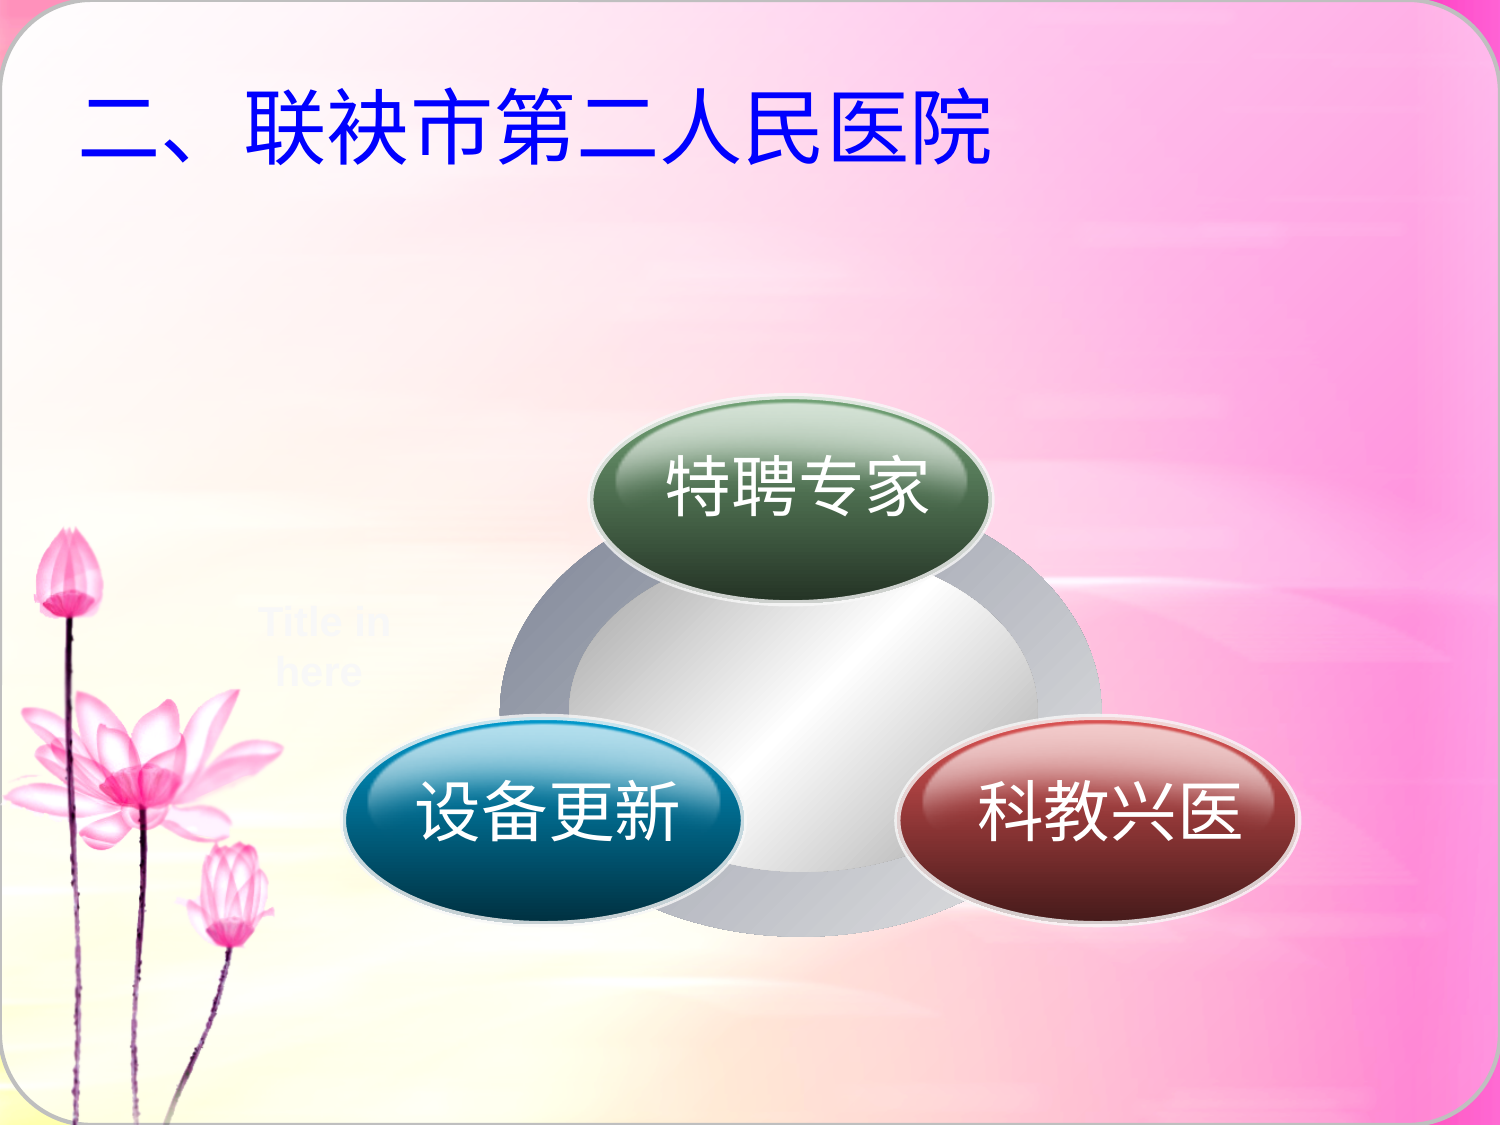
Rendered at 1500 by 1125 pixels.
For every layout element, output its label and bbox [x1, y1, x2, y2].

text_box [331, 707, 753, 925]
text_box [0, 0, 1500, 1125]
text_box [885, 707, 1307, 925]
text_box [578, 386, 1001, 604]
